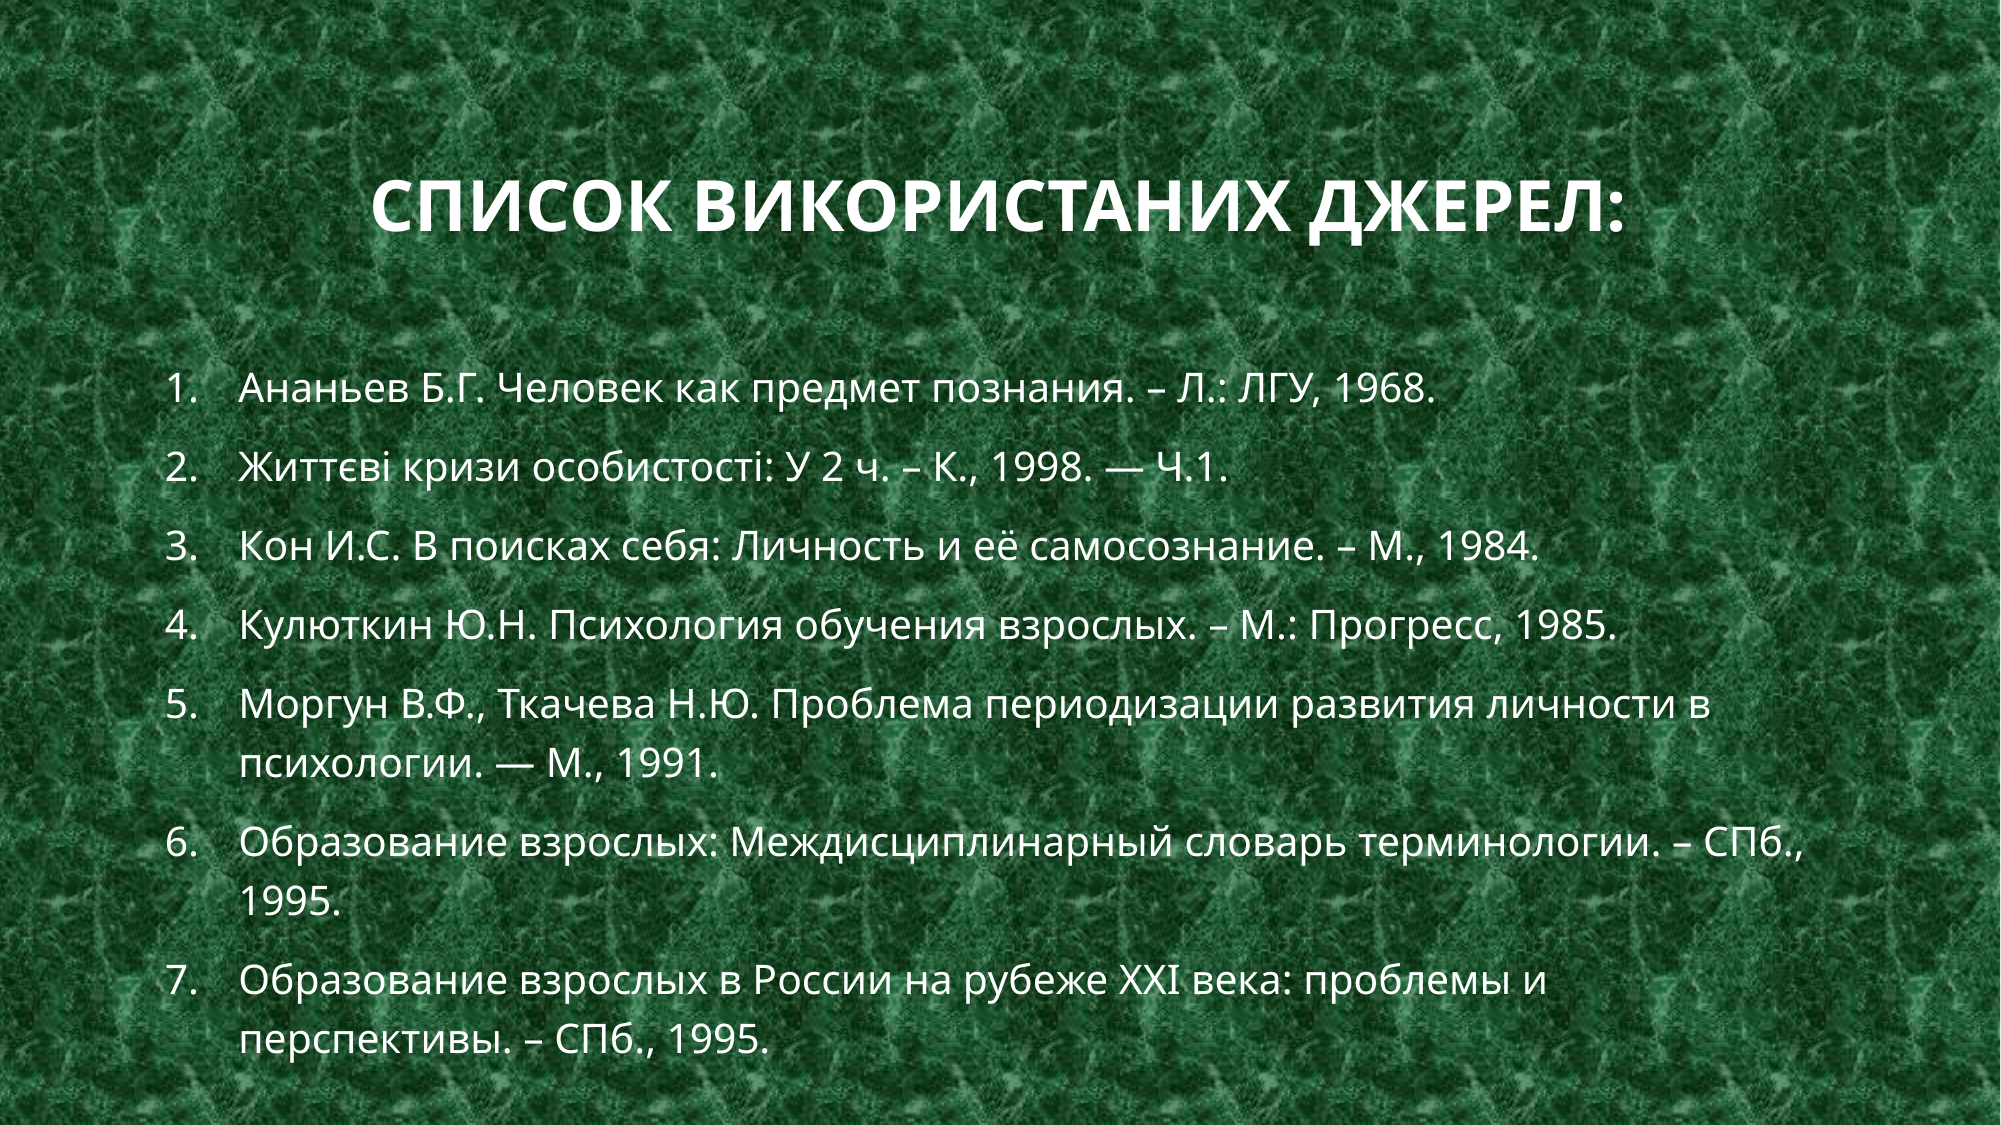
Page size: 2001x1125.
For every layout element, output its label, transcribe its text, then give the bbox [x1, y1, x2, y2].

title Список використаних джерел: [149, 99, 1849, 318]
picture [0, 0, 2001, 1125]
list Ананьев Б.Г. Человек как предмет познания. – Л.: ЛГУ, 1968. Життєві кризи особистості: У 2 ч. – К., 1998. — Ч.1. Кон И.С. В поисках себя: Личность и её самосознание. – М., 1984. Кулюткин Ю.Н. Психология обучения взрослых. – М.: Прогресс, 1985. Моргун В.Ф., Ткачева Н.Ю. Проблема периодизации развития личности в психологии. — М., 1991. Образование взрослых: Междисциплинарный словарь терминологии. – СПб., 1995. Образование взрослых в России на рубеже XXI века: проблемы и перспективы. – СПб., 1995. [149, 343, 1849, 1071]
